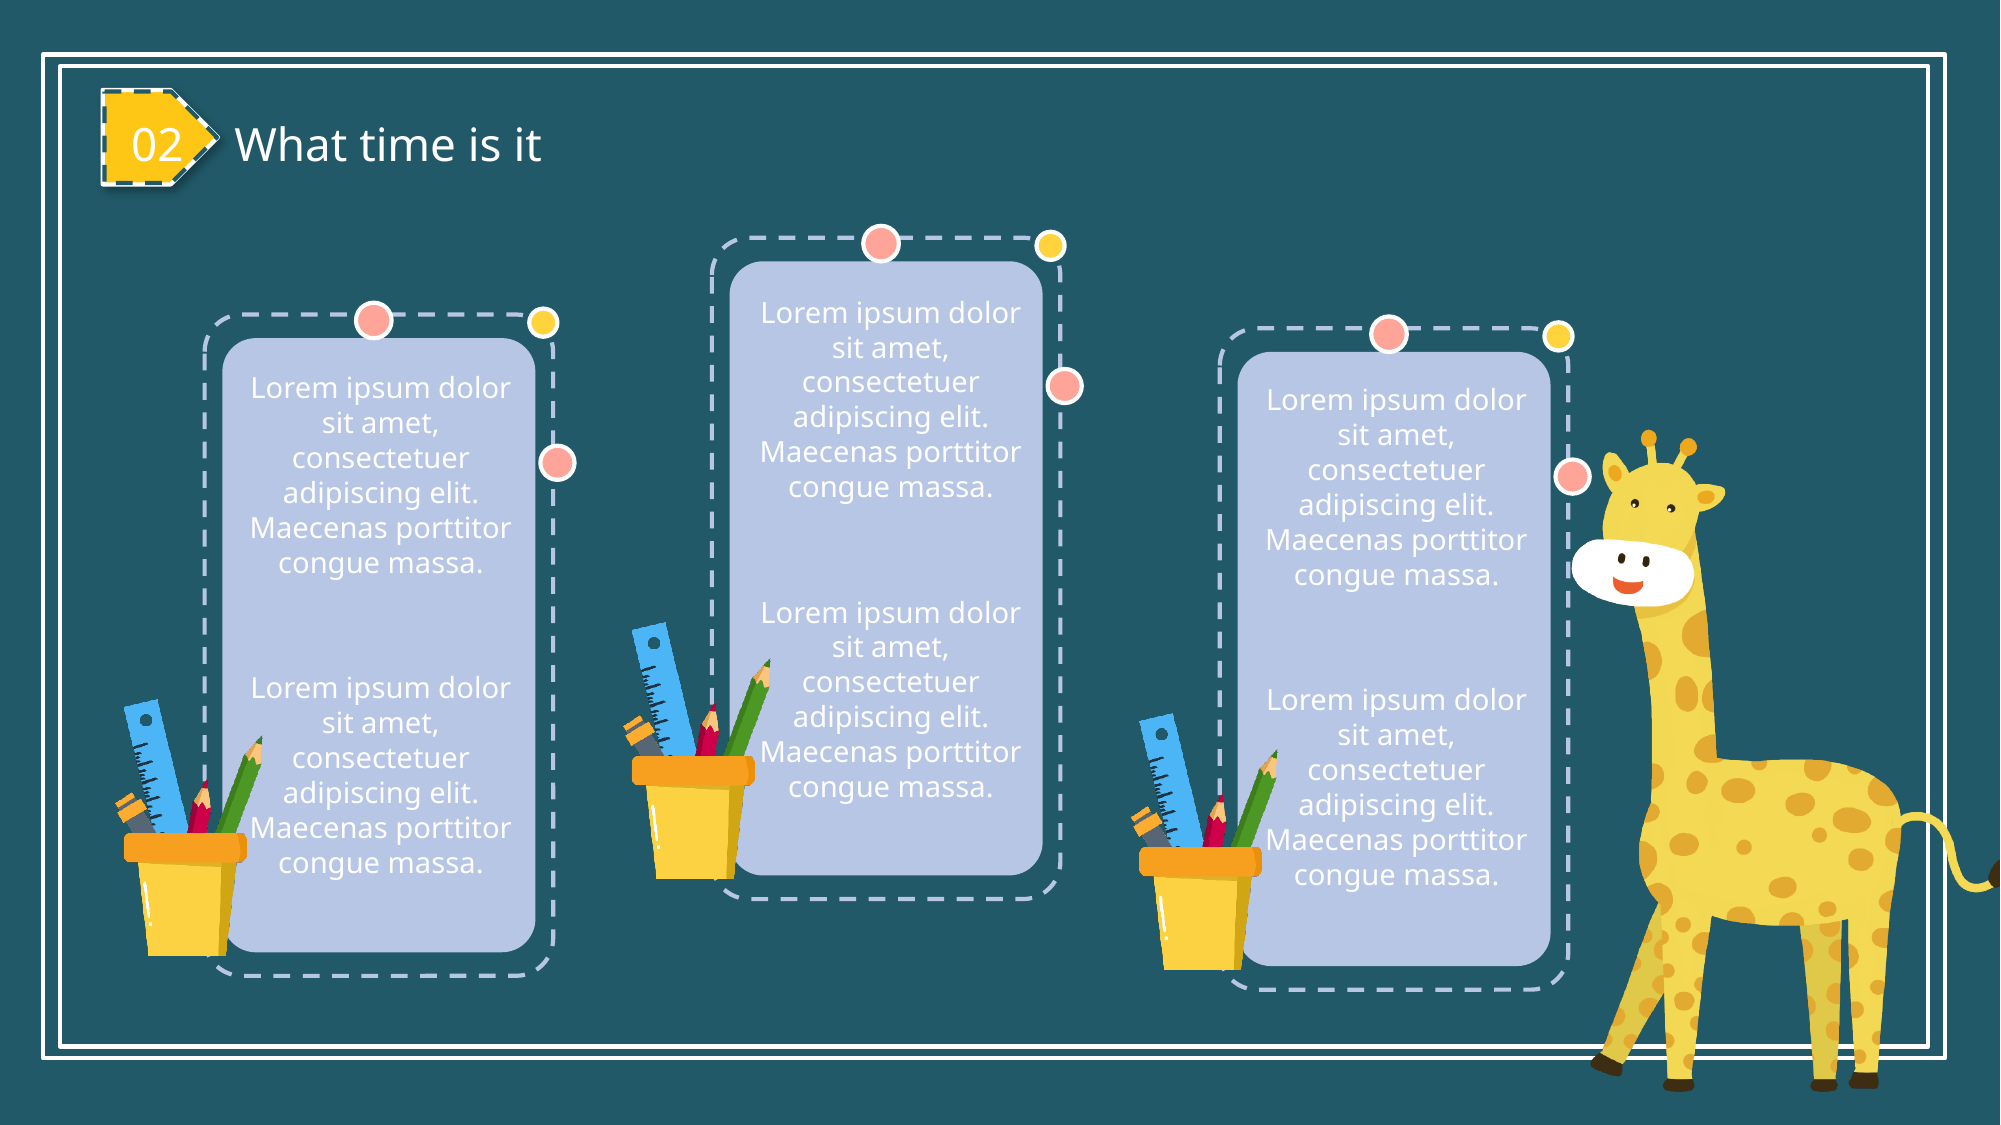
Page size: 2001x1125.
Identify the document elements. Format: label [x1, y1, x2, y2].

picture [1408, 421, 2000, 1102]
text_box [43, 302, 575, 977]
text_box [1058, 316, 1590, 990]
text_box [550, 225, 1082, 900]
text_box [100, 89, 717, 185]
